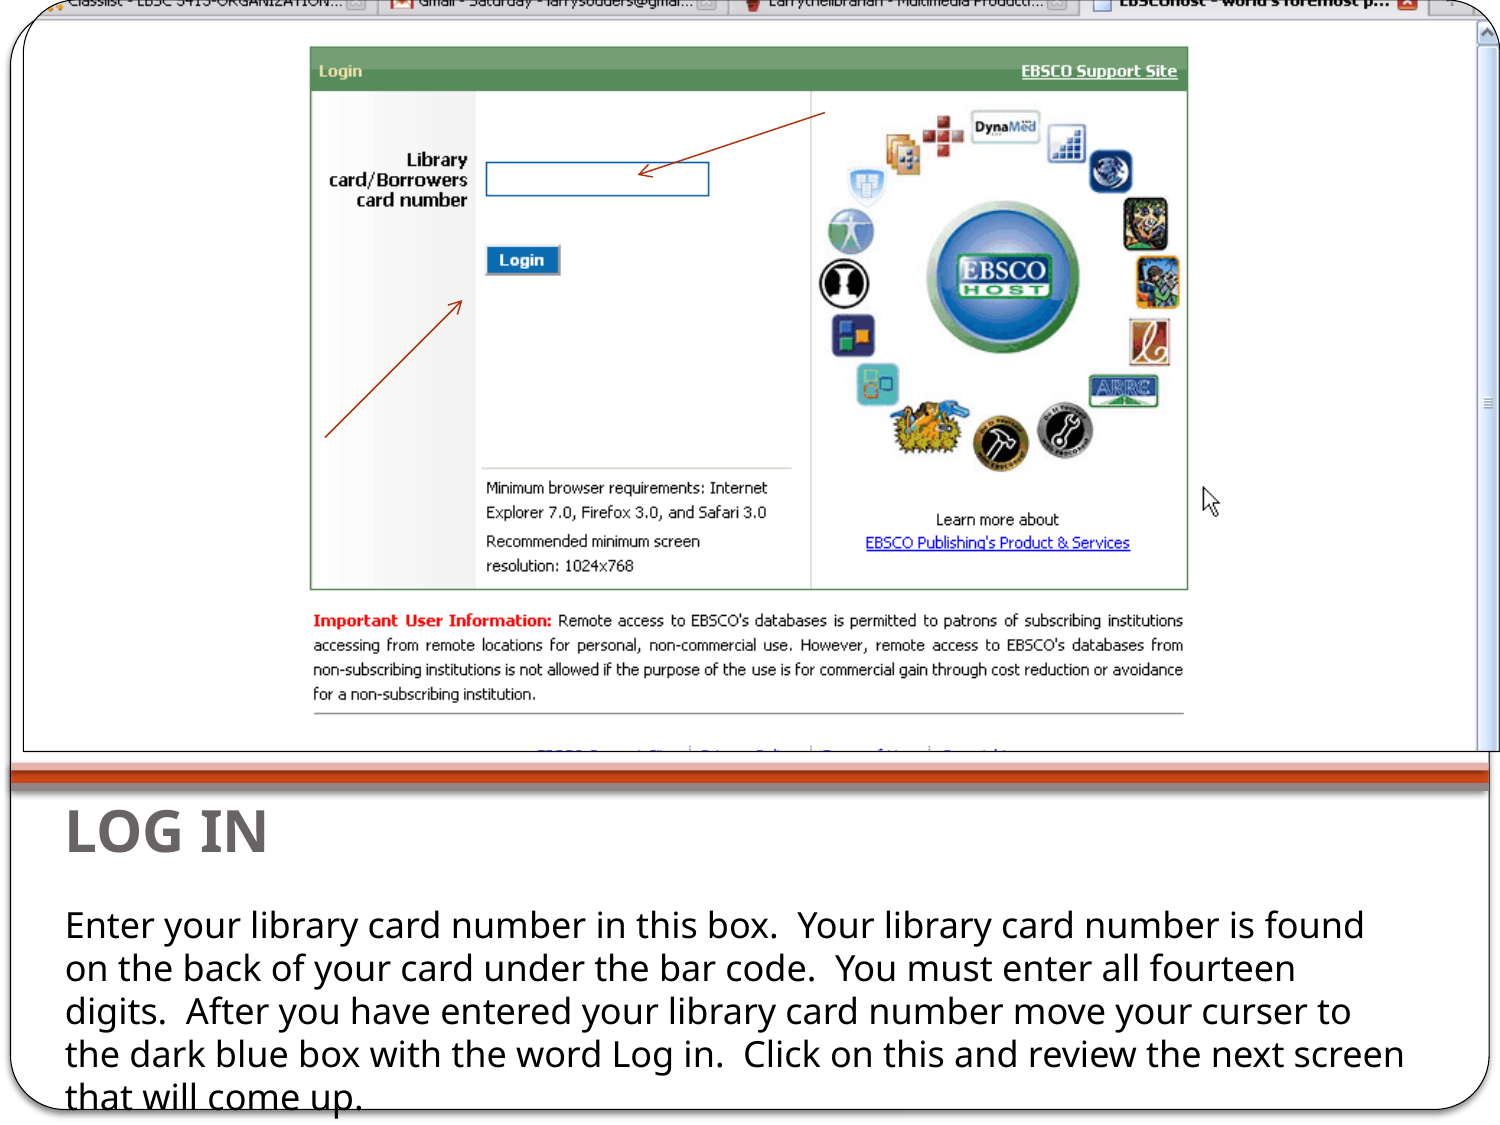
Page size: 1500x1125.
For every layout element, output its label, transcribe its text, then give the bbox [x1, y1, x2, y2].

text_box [637, 112, 826, 176]
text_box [324, 299, 463, 438]
title LOG IN [50, 803, 1350, 849]
list Enter your library card number in this box. Your library card number is found on the back of your card under the bar code. You must enter all fourteen digits. After you have entered your library card number move your curser to the dark blue box with the word Log in. Click on this and review the next screen that will come up. [50, 849, 1425, 1125]
picture [23, 0, 1500, 752]
